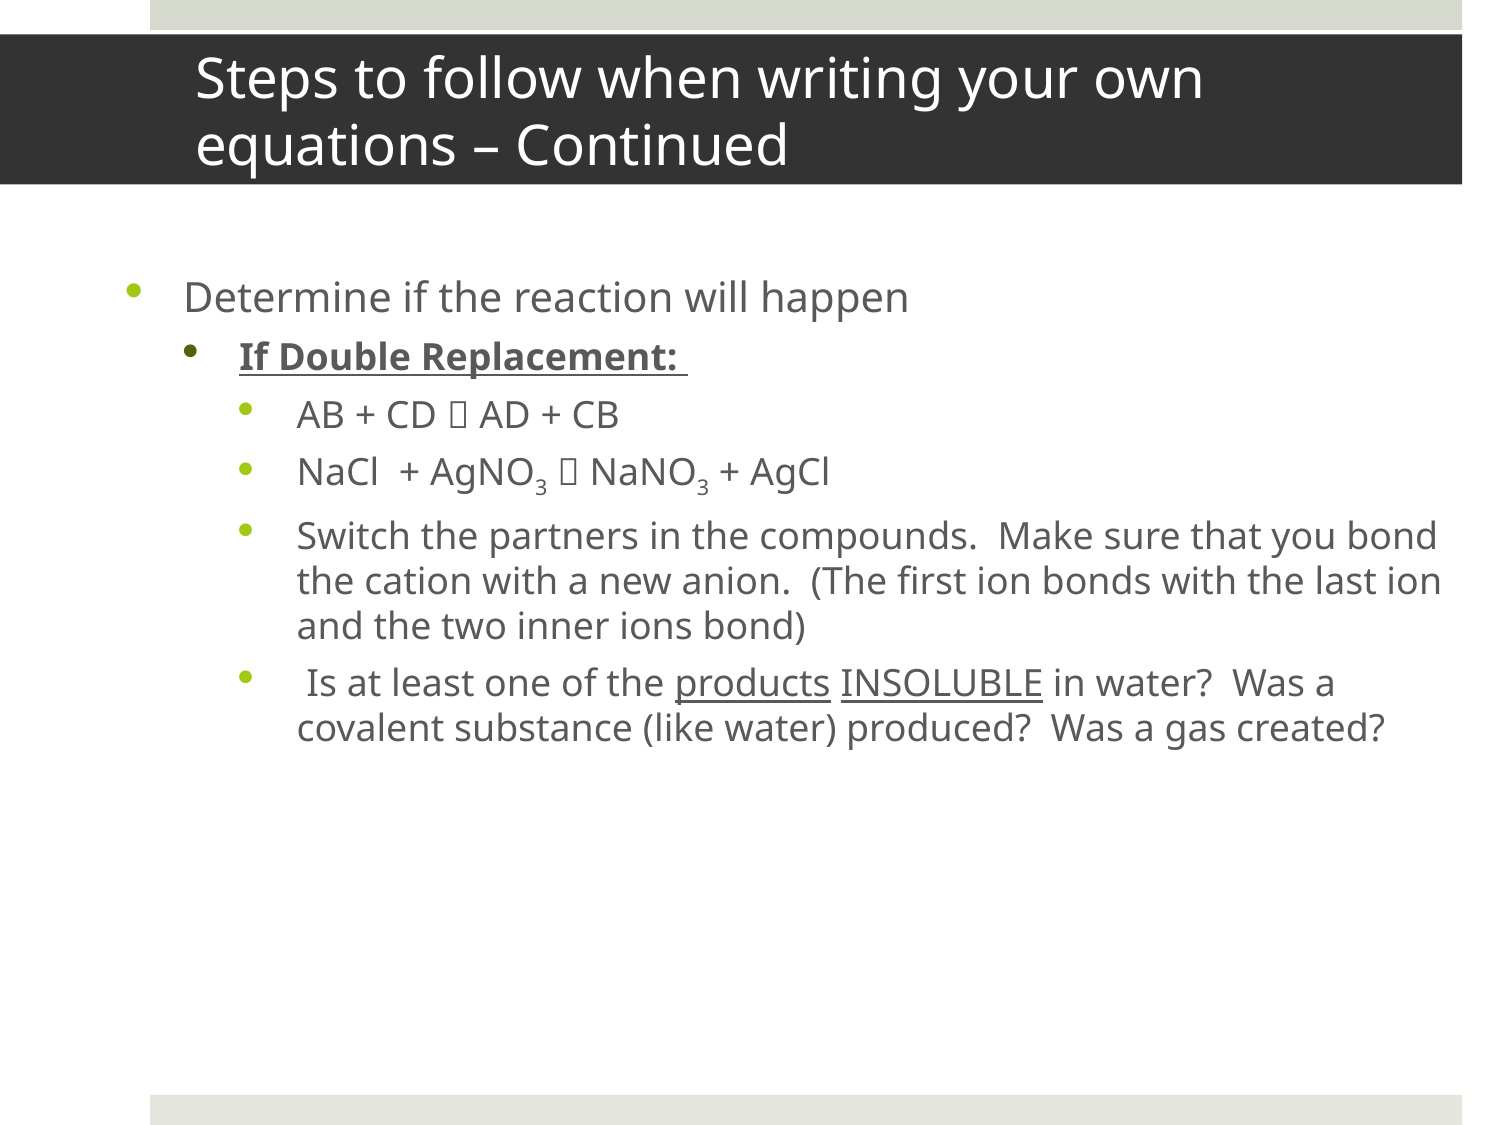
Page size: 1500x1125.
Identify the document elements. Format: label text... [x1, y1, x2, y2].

title Steps to follow when writing your own equations – Continued [0, 34, 1463, 185]
list Determine if the reaction will happen If Double Replacement: AB + CD  AD + CB NaCl + AgNO3  NaNO3 + AgCl Switch the partners in the compounds. Make sure that you bond the cation with a new anion. (The first ion bonds with the last ion and the two inner ions bond) Is at least one of the products INSOLUBLE in water? Was a covalent substance (like water) produced? Was a gas created? [111, 263, 1463, 1070]
